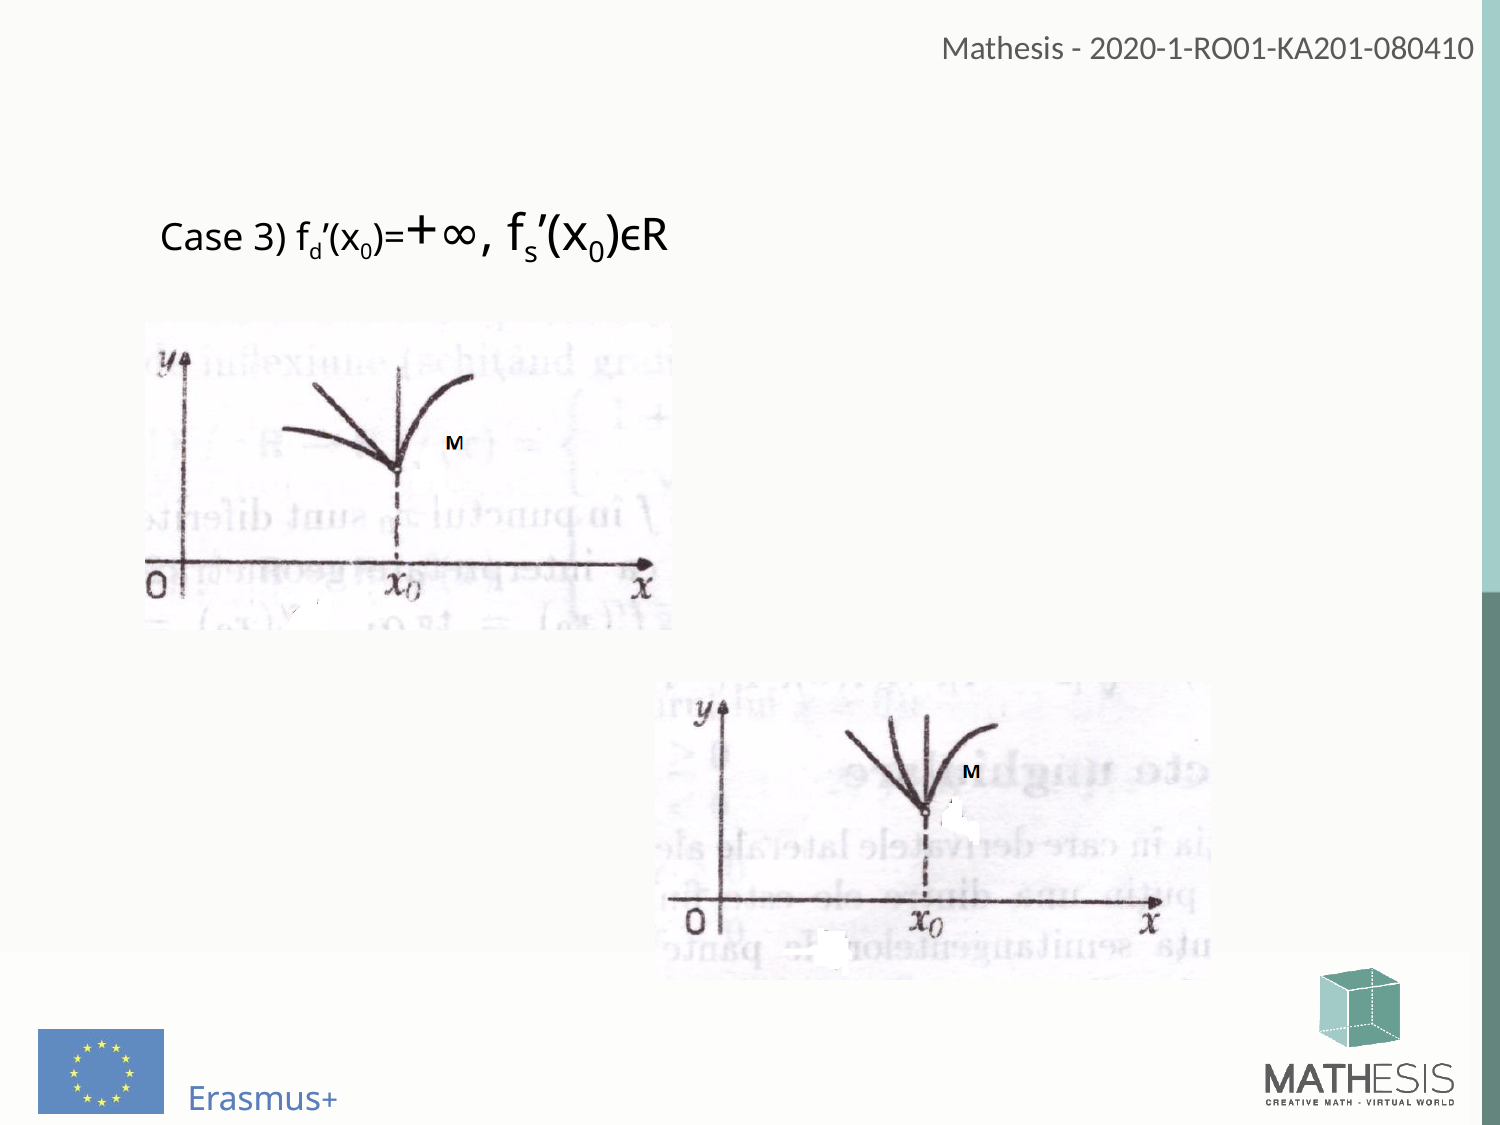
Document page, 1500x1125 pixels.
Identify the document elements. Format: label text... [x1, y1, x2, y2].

text_box Case 3) fd’(x0)=+∞, fs’(x0)ϵR [145, 184, 996, 276]
picture [655, 681, 1211, 980]
picture [144, 322, 672, 631]
